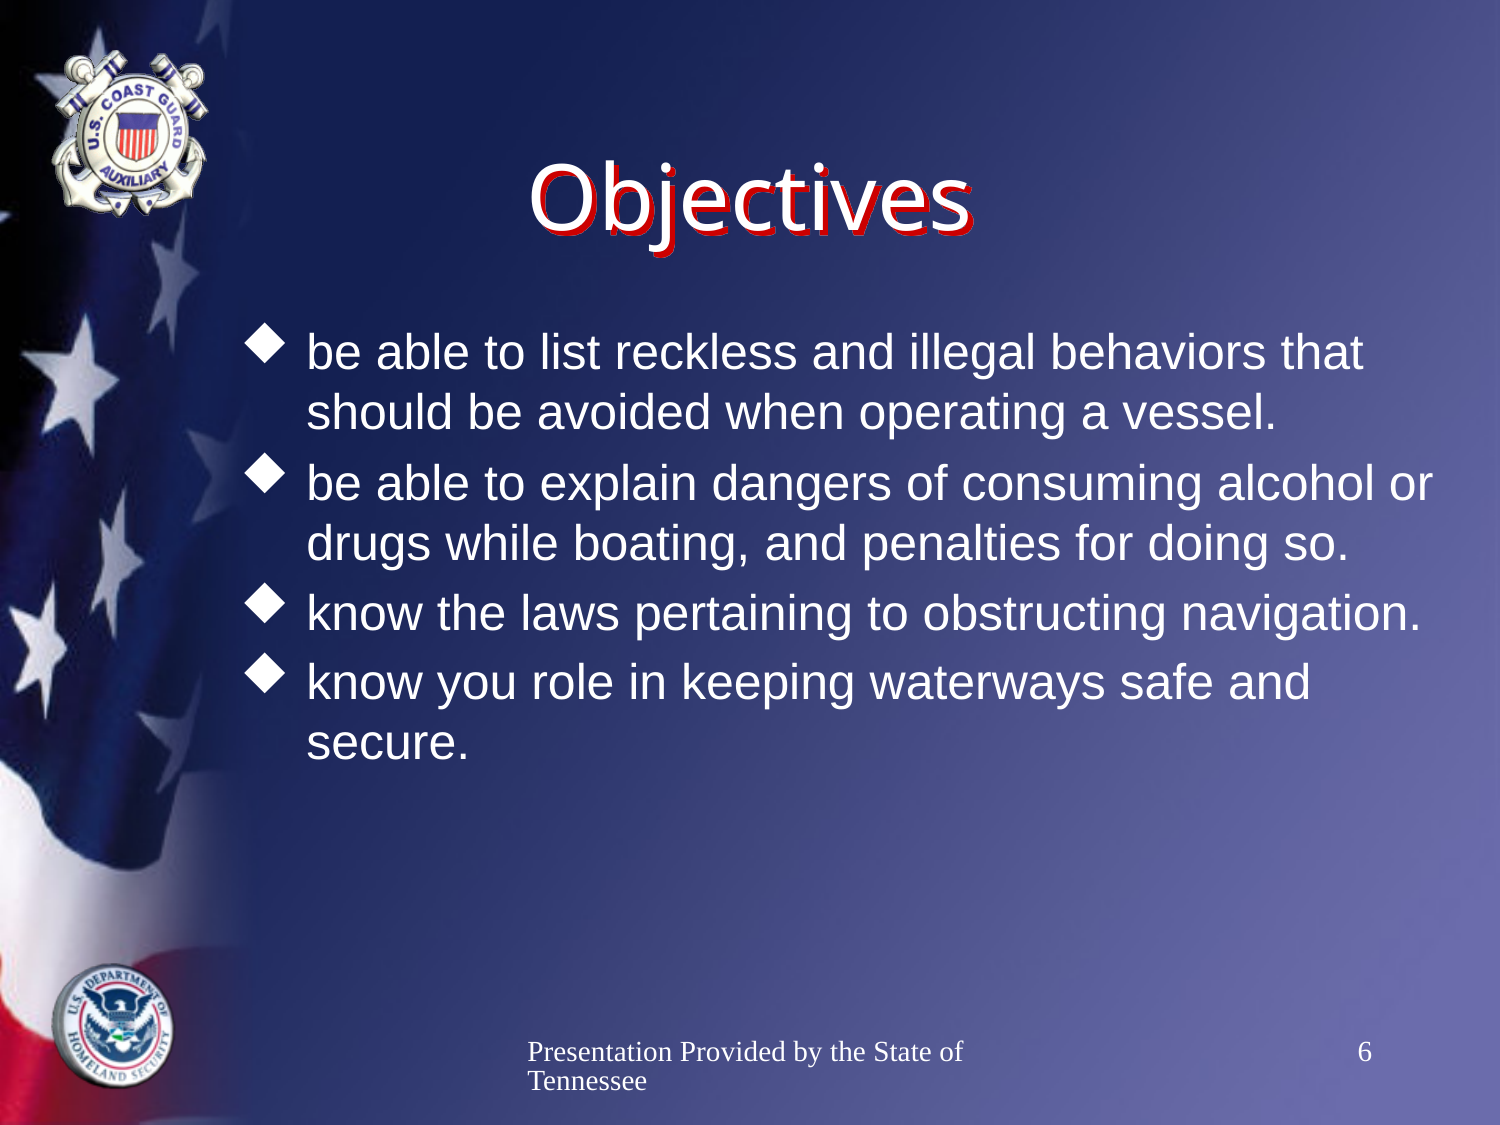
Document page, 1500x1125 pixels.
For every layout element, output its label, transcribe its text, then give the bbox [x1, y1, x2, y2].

title Objectives [112, 99, 1388, 288]
slide_number 6 [1074, 1025, 1388, 1100]
footer Presentation Provided by the State of Tennessee [512, 1025, 988, 1100]
list be able to list reckless and illegal behaviors that should be avoided when operating a vessel. be able to explain dangers of consuming alcohol or drugs while boating, and penalties for doing so. know the laws pertaining to obstructing navigation. know you role in keeping waterways safe and secure. [225, 312, 1500, 900]
picture [0, 0, 1500, 1125]
